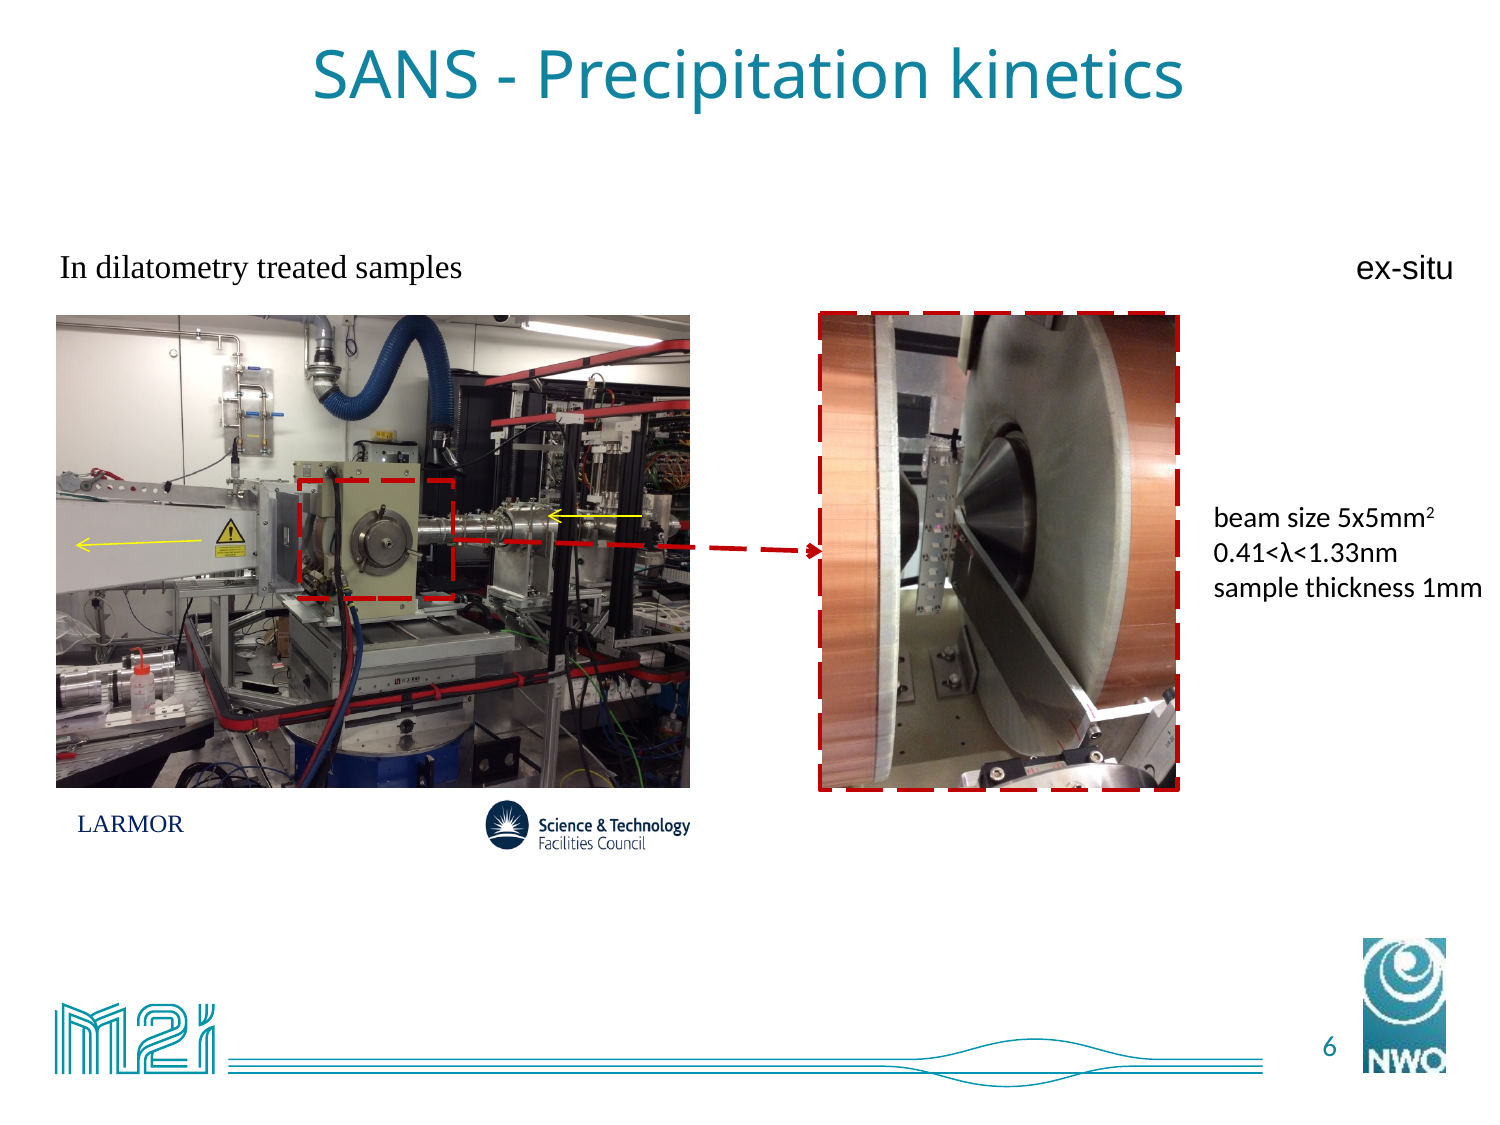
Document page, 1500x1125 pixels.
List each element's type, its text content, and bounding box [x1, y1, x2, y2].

text_box LARMOR [62, 800, 200, 845]
slide_number 6 [1272, 1015, 1344, 1075]
picture [1363, 938, 1446, 1073]
text_box In dilatometry treated samples [44, 237, 479, 293]
text_box SANS - Precipitation kinetics [0, 21, 1500, 113]
text_box ex-situ [1341, 238, 1470, 294]
picture [56, 314, 690, 788]
text_box beam size 5x5mm2 0.41<λ<1.33nm sample thickness 1mm [1198, 490, 1499, 611]
picture [822, 314, 1176, 788]
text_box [452, 539, 823, 552]
picture [484, 799, 692, 850]
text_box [75, 540, 202, 546]
